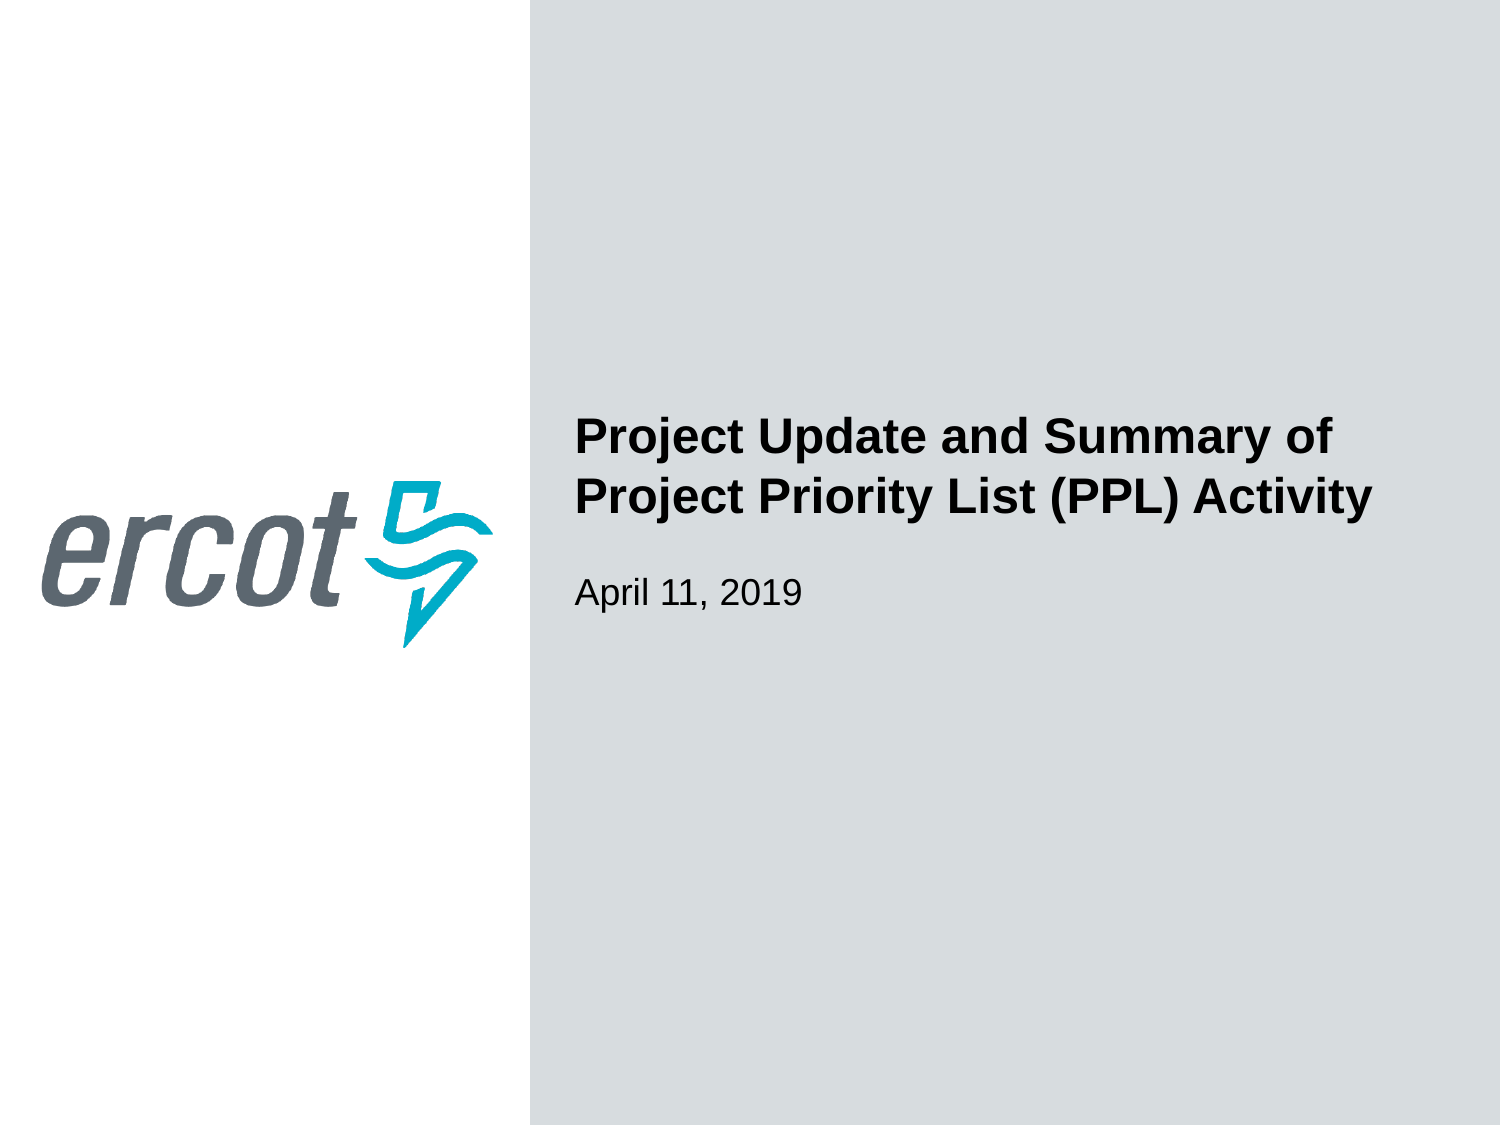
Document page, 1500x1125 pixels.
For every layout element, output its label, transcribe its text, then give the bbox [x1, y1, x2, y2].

picture [32, 471, 501, 654]
text_box Project Update and Summary of Project Priority List (PPL) Activity April 11, 2019 [559, 395, 1486, 621]
